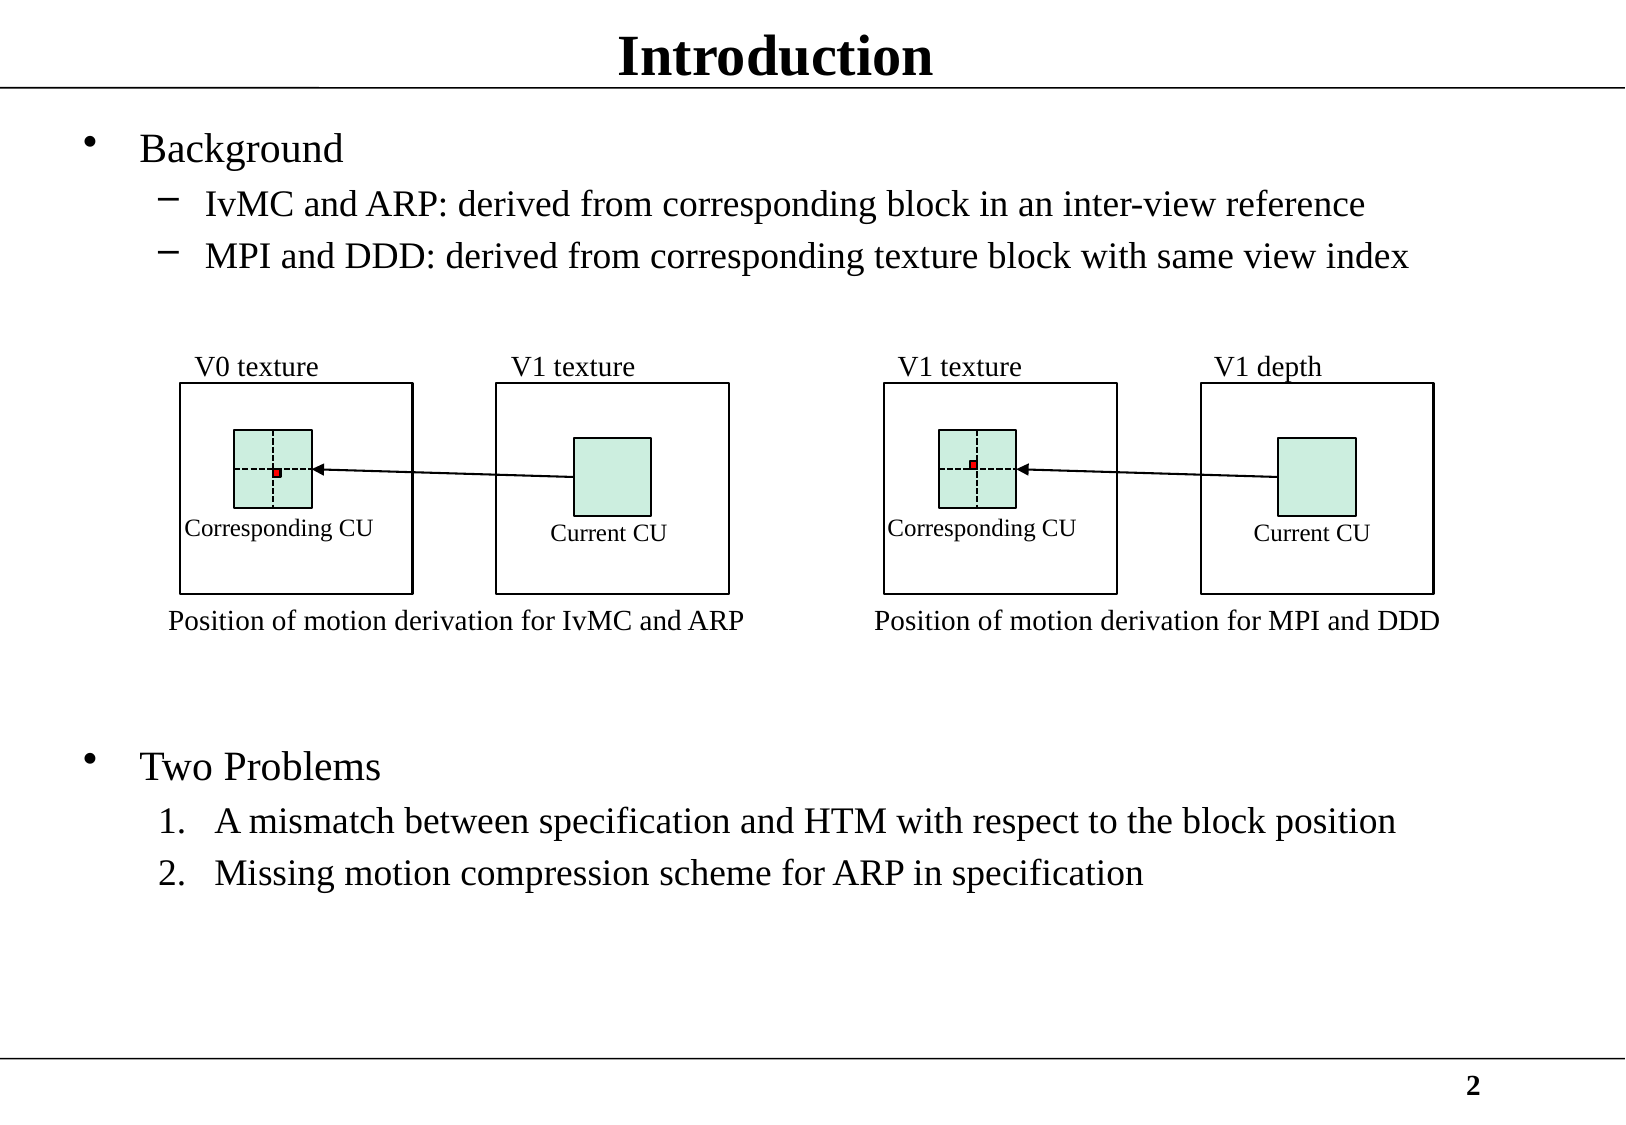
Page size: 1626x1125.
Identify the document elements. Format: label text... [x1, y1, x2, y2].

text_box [153, 339, 1469, 645]
title Introduction [68, 9, 1484, 94]
slide_number 2 [1403, 1058, 1544, 1106]
list Background IvMC and ARP: derived from corresponding block in an inter-view reference MPI and DDD: derived from corresponding texture block with same view index Two Problems A mismatch between specification and HTM with respect to the block position Missing motion compression scheme for ARP in specification [68, 113, 1544, 1005]
